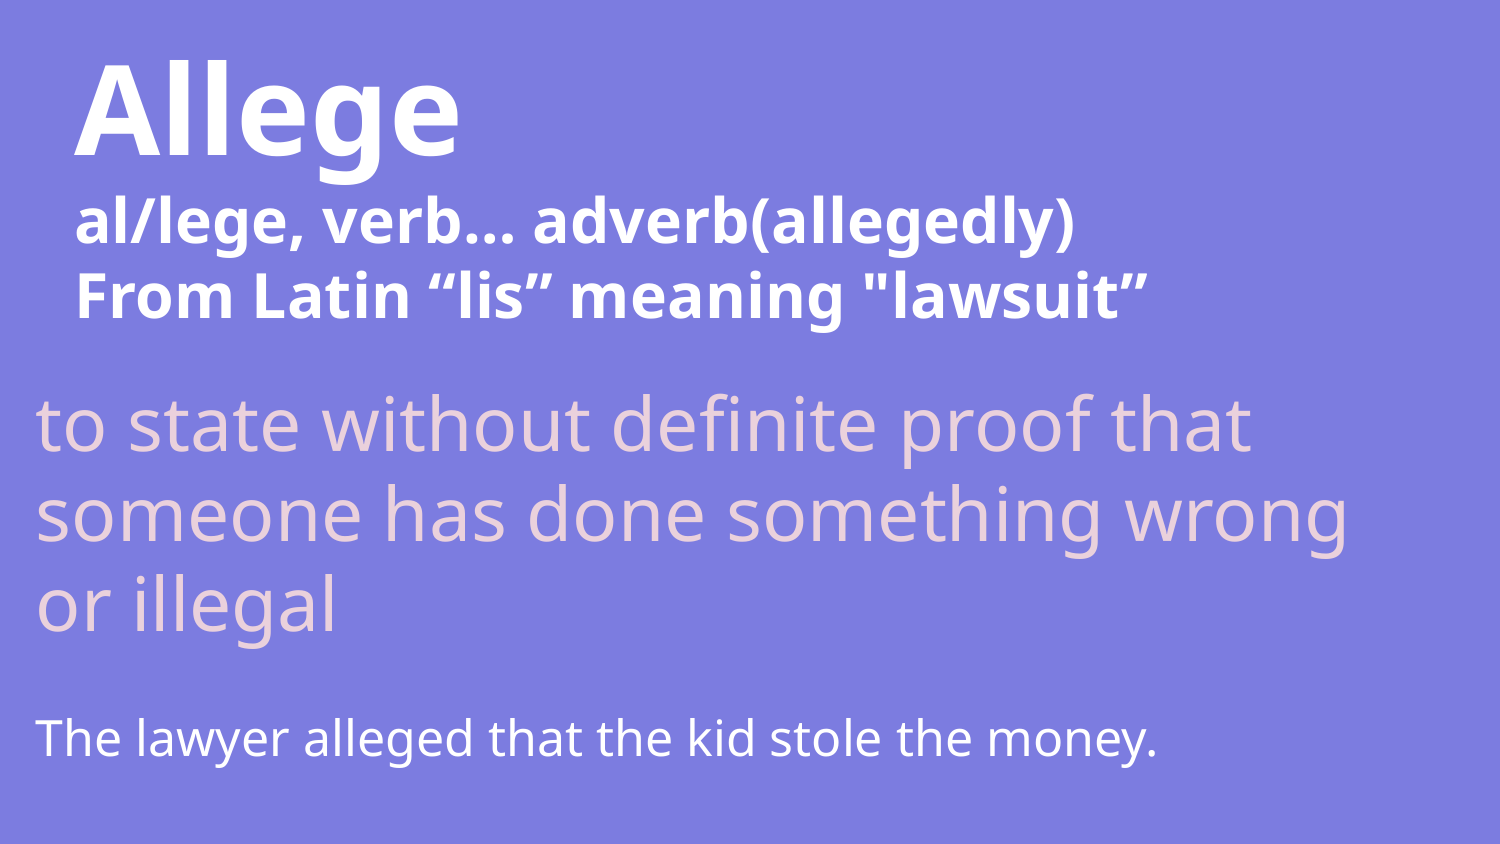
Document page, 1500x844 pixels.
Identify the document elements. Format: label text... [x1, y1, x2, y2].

text_box to state without definite proof that someone has done something wrong or illegal The lawyer alleged that the kid stole the money. [20, 361, 1437, 786]
title Allege al/lege, verb… adverb(allegedly) From Latin “lis” meaning "lawsuit” [59, 155, 1369, 207]
